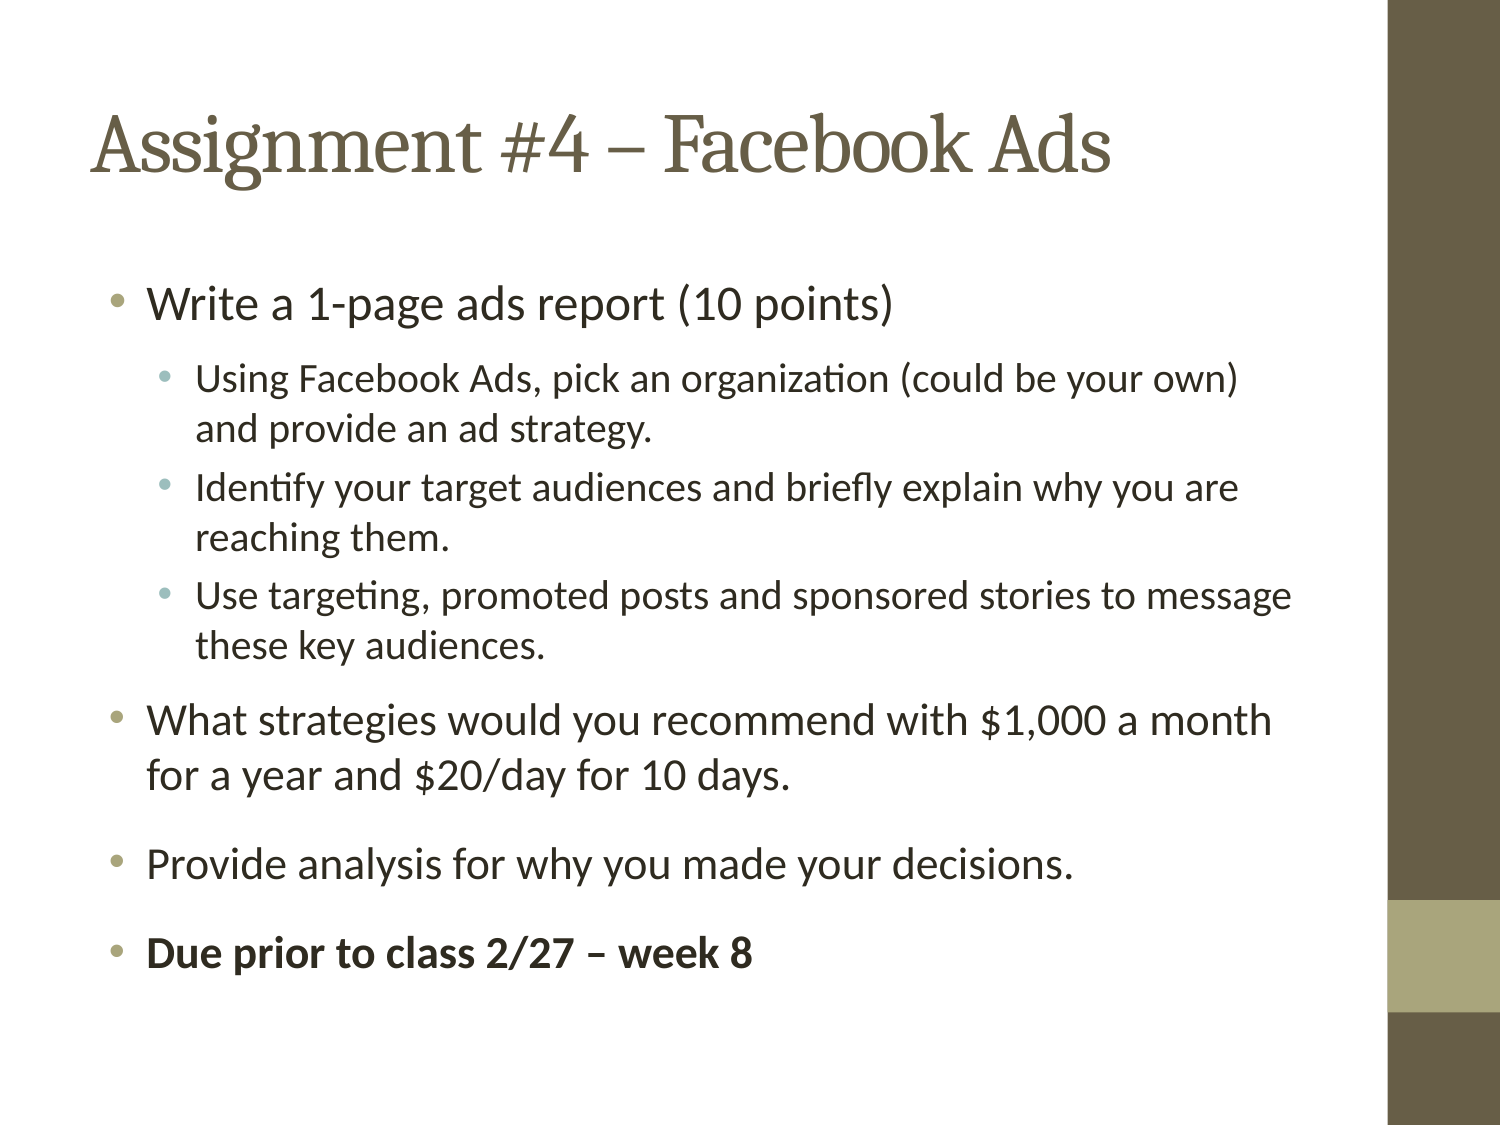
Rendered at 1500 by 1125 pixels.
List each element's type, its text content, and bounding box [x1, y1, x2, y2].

title Assignment #4 – Facebook Ads [75, 45, 1325, 233]
list Write a 1-page ads report (10 points) Using Facebook Ads, pick an organization (could be your own) and provide an ad strategy. Identify your target audiences and briefly explain why you are reaching them. Use targeting, promoted posts and sponsored stories to message these key audiences. What strategies would you recommend with $1,000 a month for a year and $20/day for 10 days. Provide analysis for why you made your decisions. Due prior to class 2/27 – week 8 [75, 262, 1325, 1050]
